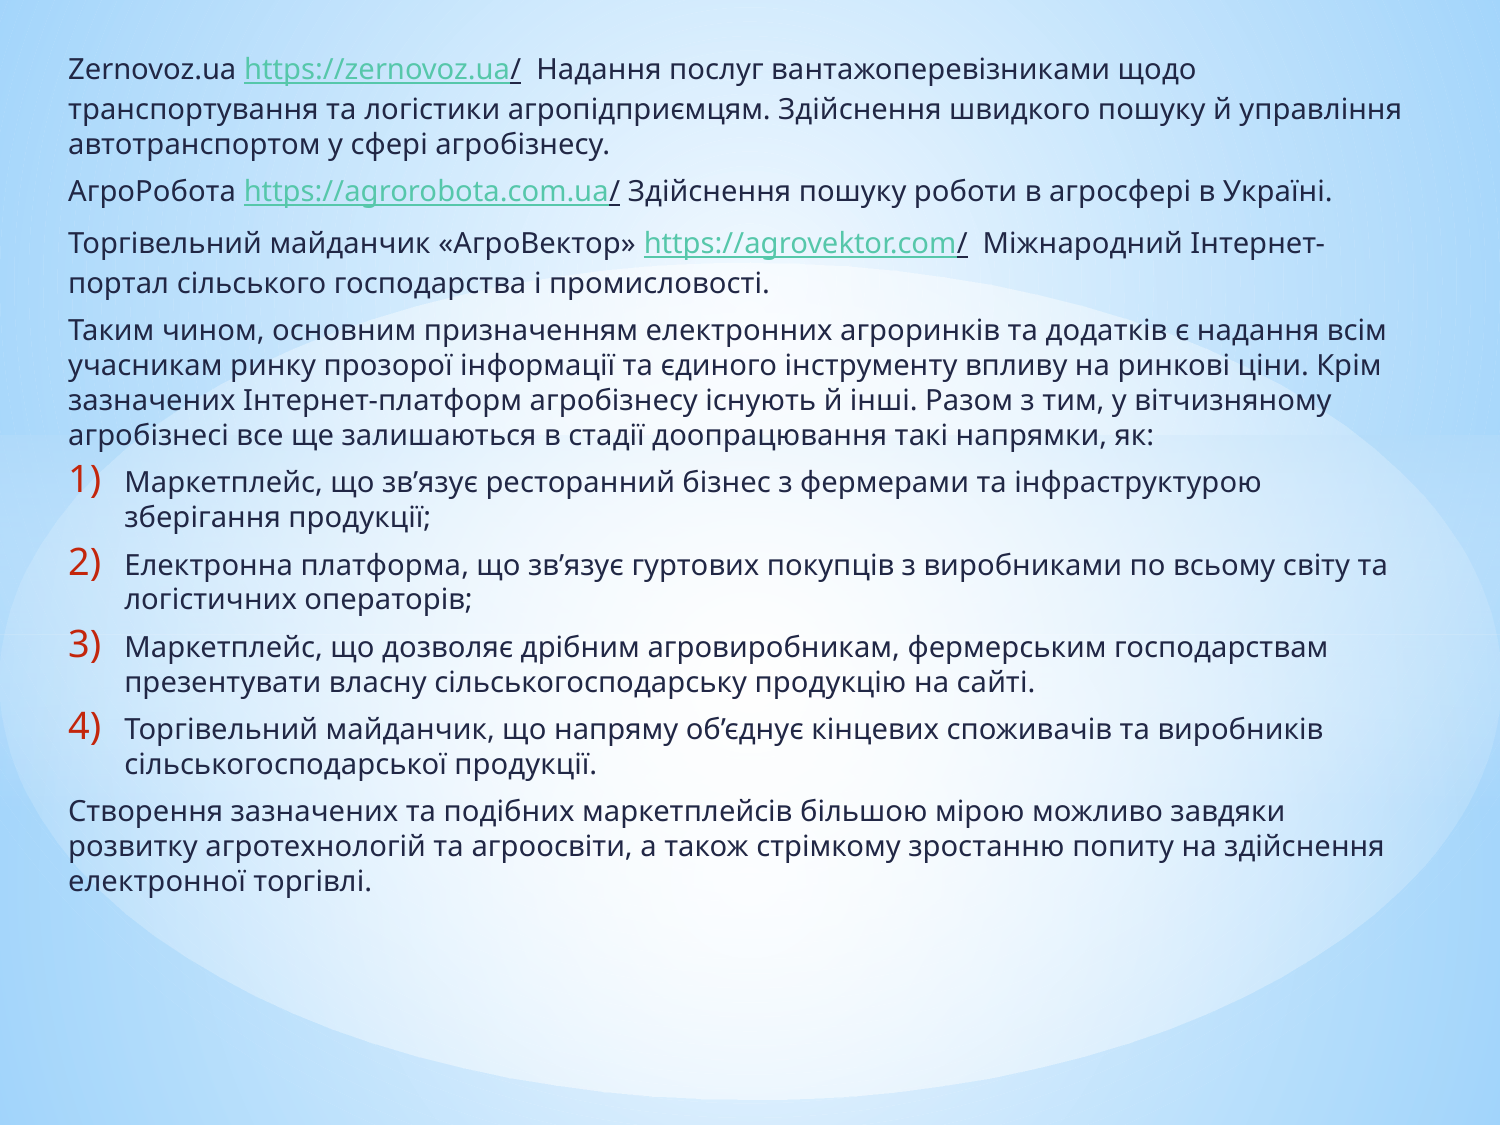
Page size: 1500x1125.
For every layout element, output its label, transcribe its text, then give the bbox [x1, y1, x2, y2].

subtitle Zernovoz.ua https://zernovoz.ua/ Надання послуг вантажоперевізниками щодо транспортування та логістики агропідприємцям. Здійснення швидкого пошуку й управління автотранспортом у сфері агробізнесу. АгроРобота https://agrorobota.com.ua/ Здійснення пошуку роботи в агросфері в Україні. Торгівельний майданчик «АгроВектор» https://agrovektor.com/ Міжнародний Інтернет-портал сільського господарства і промисловості. Таким чином, основним призначенням електронних агроринків та додатків є надання всім учасникам ринку прозорої інформації та єдиного інструменту впливу на ринкові ціни. Крім зазначених Інтернет-платформ агробізнесу існують й інші. Разом з тим, у вітчизняному агробізнесі все ще залишаються в стадії доопрацювання такі напрямки, як: Маркетплейс, що зв’язує ресторанний бізнес з фермерами та інфраструктурою зберігання продукції; Електронна платформа, що зв’язує гуртових покупців з виробниками по всьому світу та логістичних операторів; Маркетплейс, що дозволяє дрібним агровиробникам, фермерським господарствам презентувати власну сільськогосподарську продукцію на сайті. Торгівельний майданчик, що напряму об’єднує кінцевих споживачів та виробників сільськогосподарської продукції. Створення зазначених та подібних маркетплейсів більшою мірою можливо завдяки розвитку агротехнологій та агроосвіти, а також стрімкому зростанню попиту на здійснення електронної торгівлі. [53, 42, 1436, 1059]
